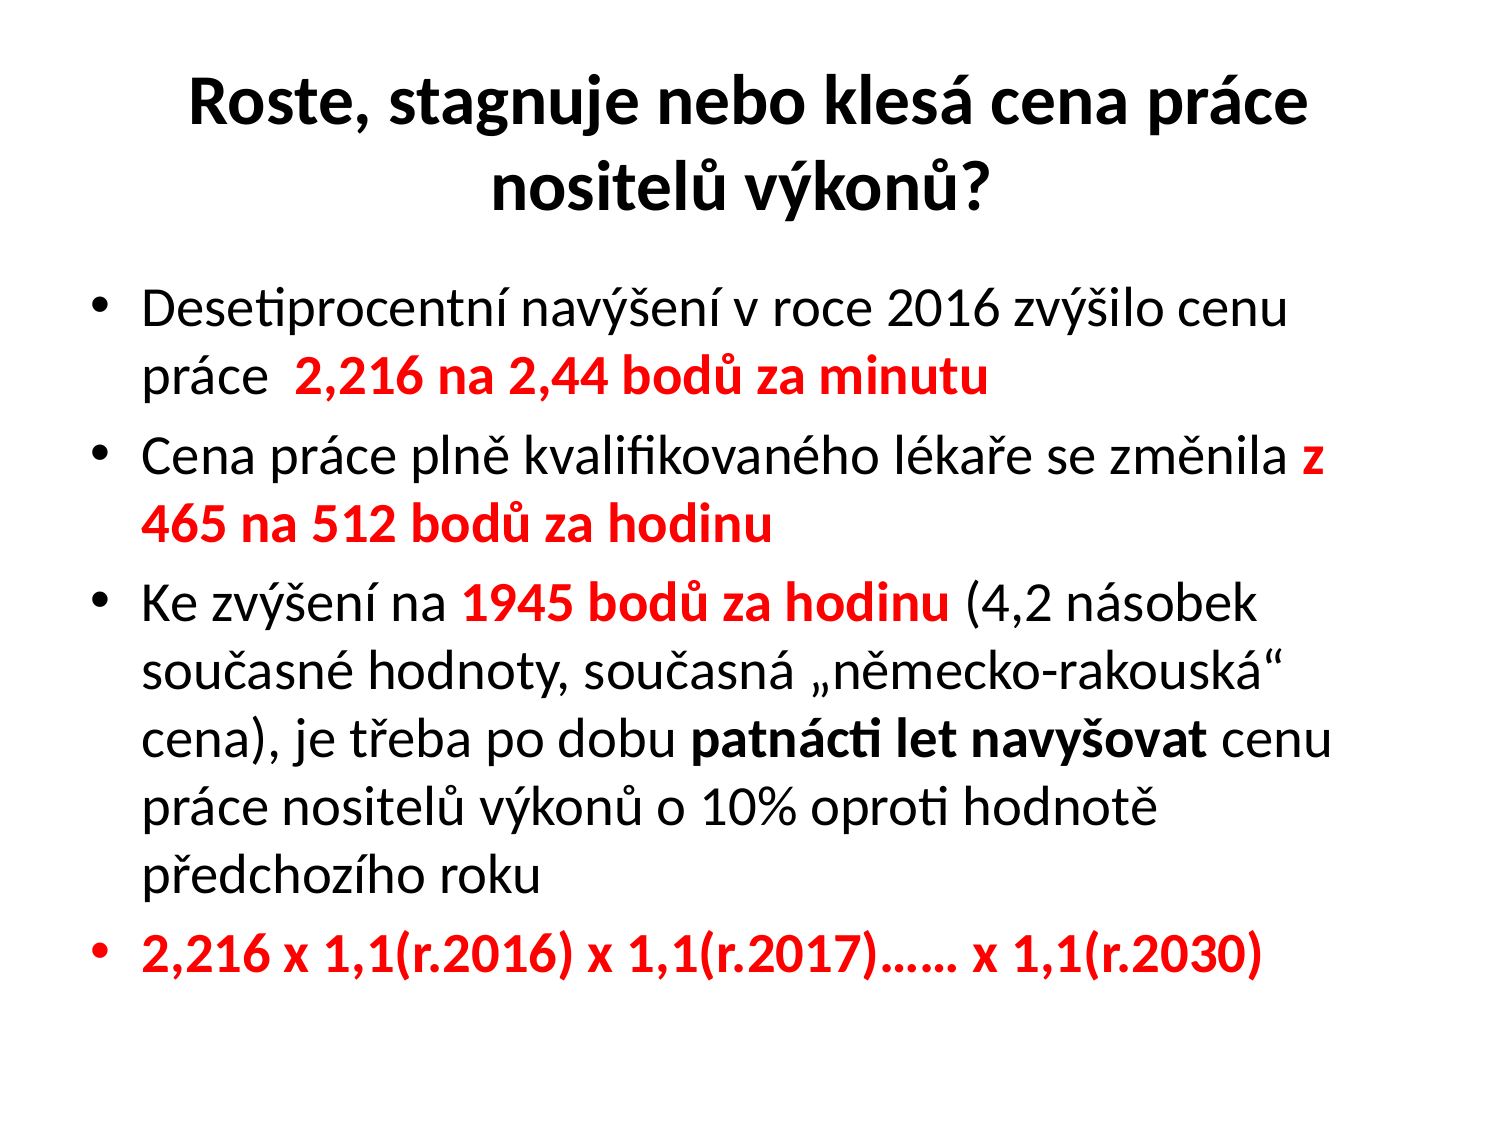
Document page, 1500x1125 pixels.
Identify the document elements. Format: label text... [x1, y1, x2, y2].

title Roste, stagnuje nebo klesá cena práce nositelů výkonů? [75, 45, 1425, 233]
list Desetiprocentní navýšení v roce 2016 zvýšilo cenu práce 2,216 na 2,44 bodů za minutu Cena práce plně kvalifikovaného lékaře se změnila z 465 na 512 bodů za hodinu Ke zvýšení na 1945 bodů za hodinu (4,2 násobek současné hodnoty, současná „německo-rakouská“ cena), je třeba po dobu patnácti let navyšovat cenu práce nositelů výkonů o 10% oproti hodnotě předchozího roku 2,216 x 1,1(r.2016) x 1,1(r.2017)…… x 1,1(r.2030) [75, 262, 1425, 1005]
